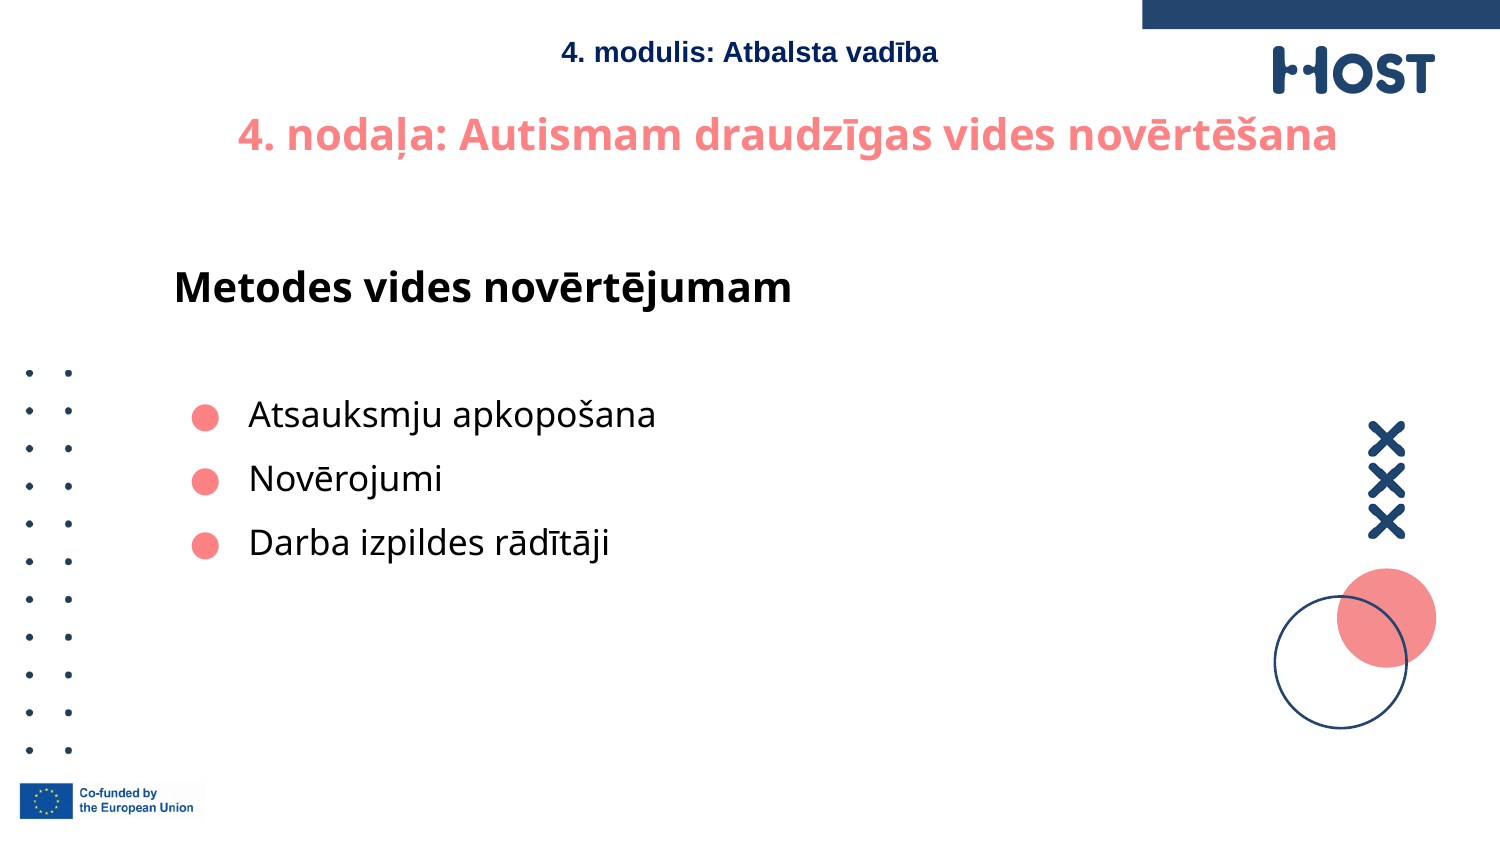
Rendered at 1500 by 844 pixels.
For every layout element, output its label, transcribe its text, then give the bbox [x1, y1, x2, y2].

picture [1368, 421, 1405, 539]
picture [1273, 46, 1435, 91]
title 4. nodaļa: Autismam draudzīgas vides novērtēšana [122, 91, 1456, 181]
list Metodes vides novērtējumam Atsauksmju apkopošana Novērojumi Darba izpildes rādītāji [158, 221, 1343, 835]
picture [0, 370, 204, 820]
text_box 4. modulis: Atbalsta vadība [545, 13, 955, 71]
